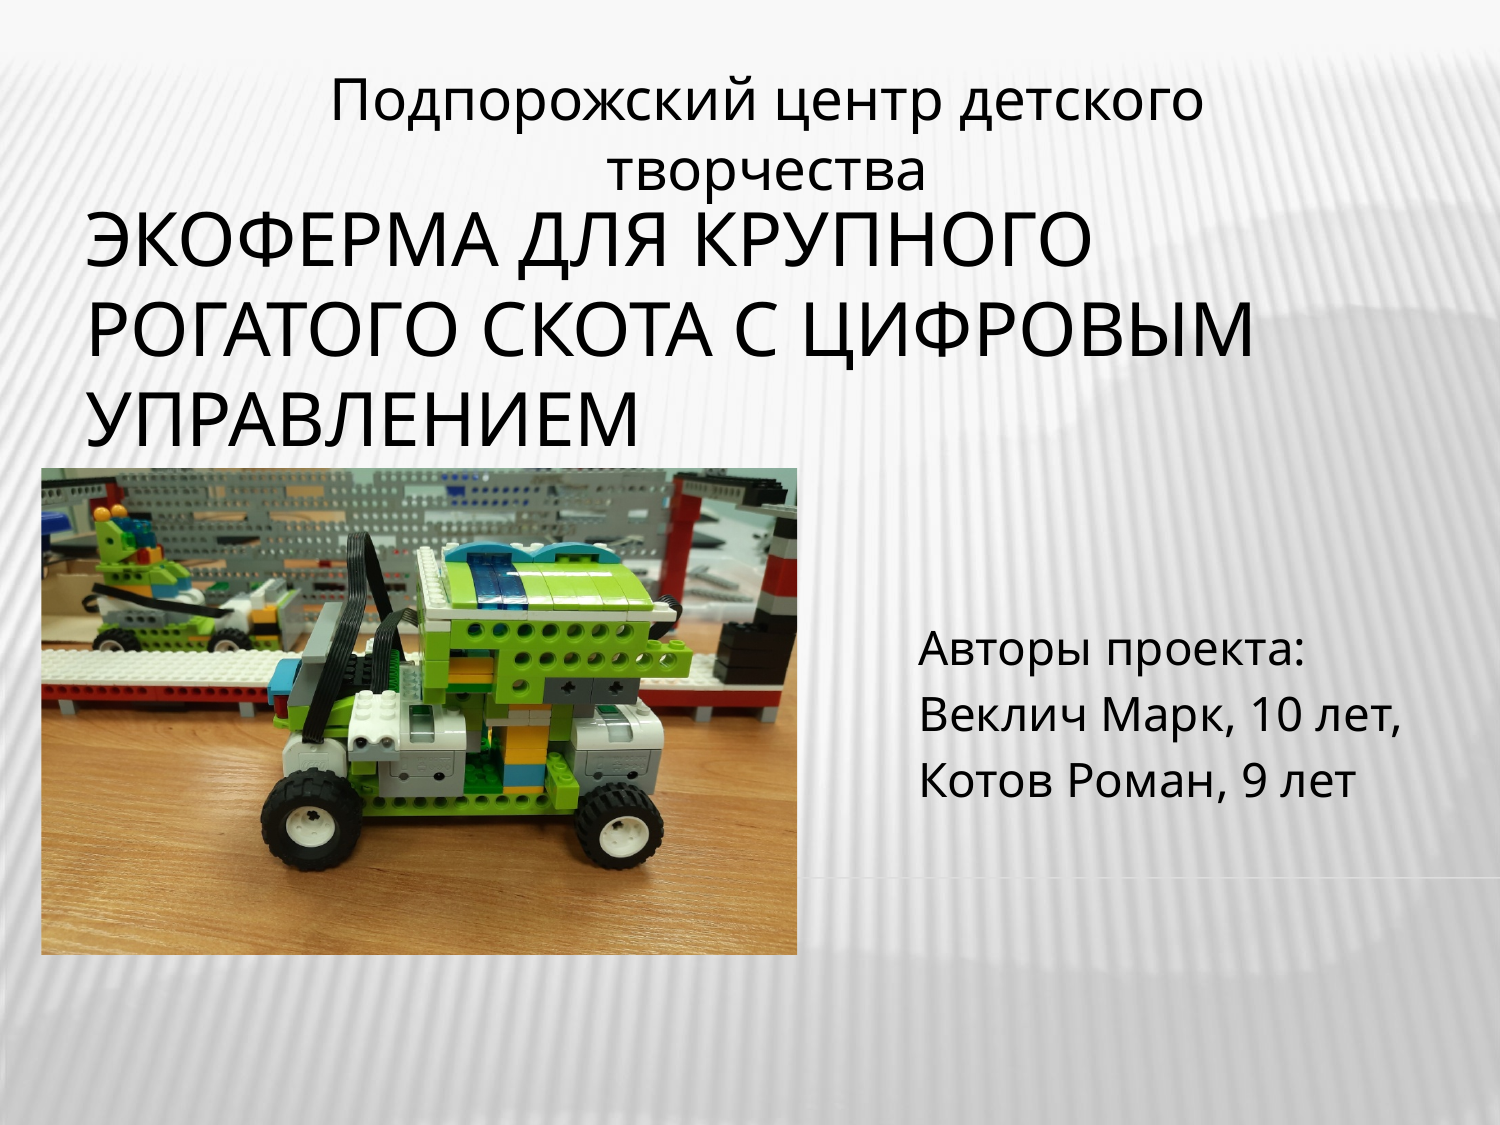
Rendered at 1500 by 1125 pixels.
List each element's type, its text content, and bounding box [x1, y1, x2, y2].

text_box Подпорожский центр детского творчества [147, 54, 1388, 210]
picture [40, 467, 798, 955]
title Экоферма для крупного рогатого скота с цифровым управлением [70, 184, 1500, 338]
subtitle Авторы проекта: Веклич Марк, 10 лет, Котов Роман, 9 лет [903, 562, 1483, 815]
